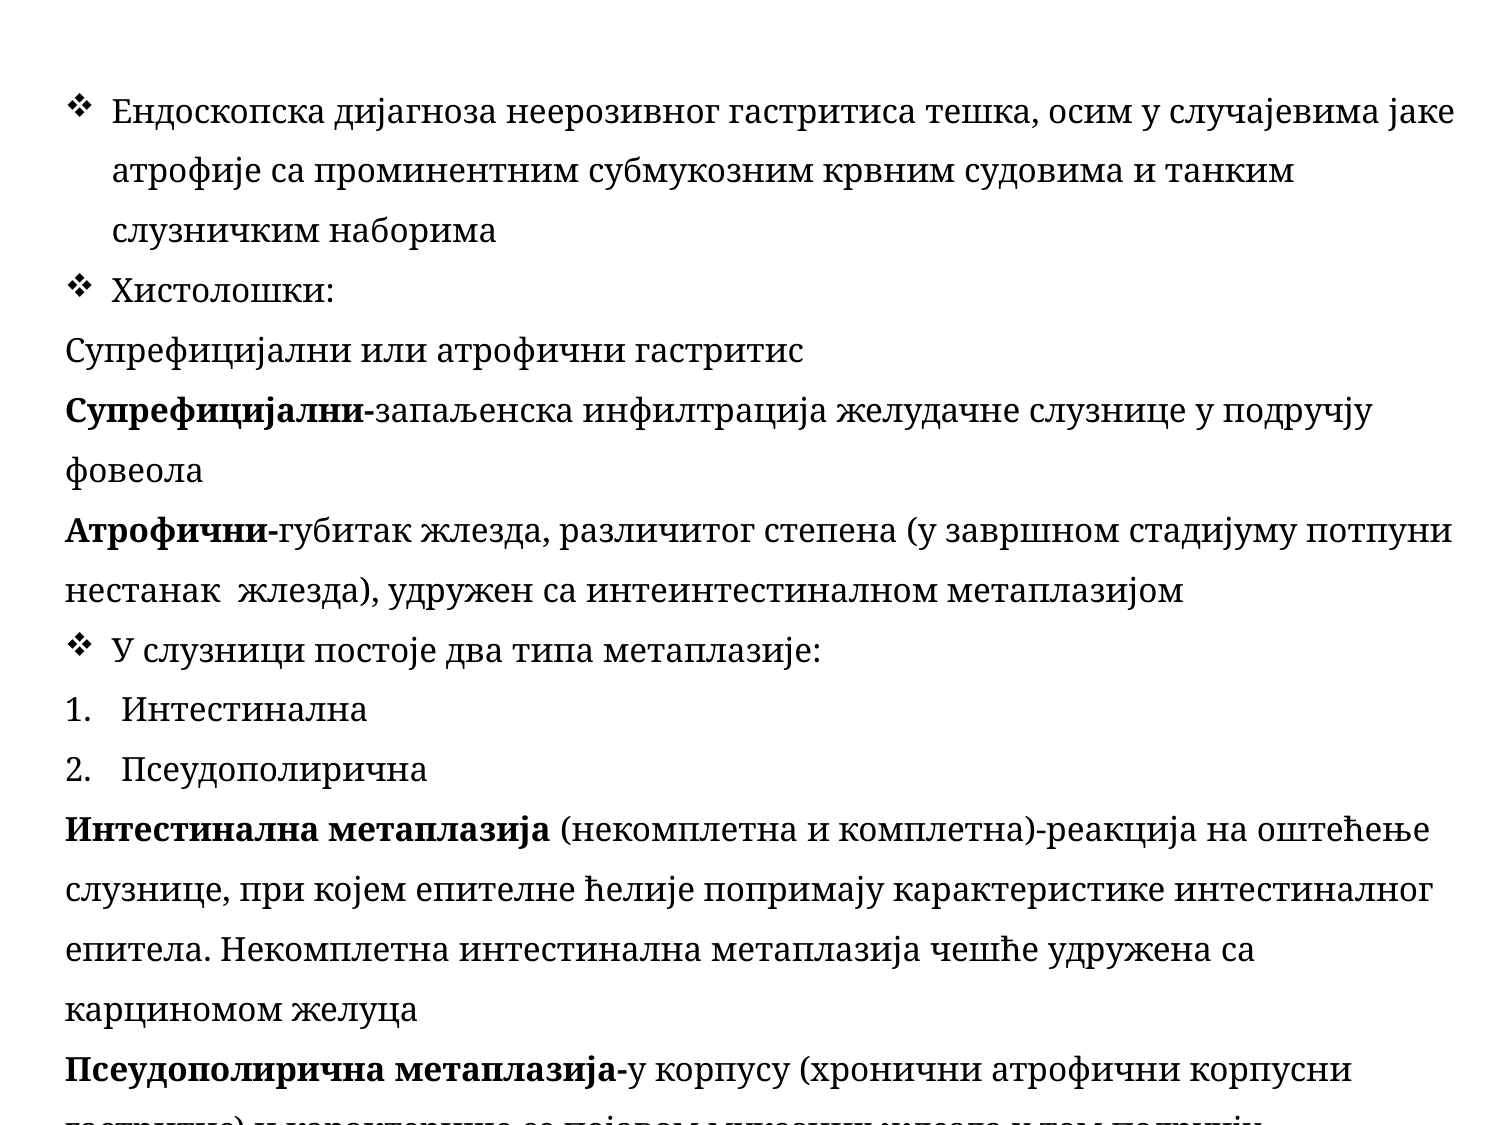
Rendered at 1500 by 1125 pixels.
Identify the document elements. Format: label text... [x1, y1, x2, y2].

text_box Ендоскопска дијагноза неерозивног гастритиса тешка, осим у случајевима јаке атрофије са проминентним субмукозним крвним судовима и танким слузничким наборима Хистолошки: Супрефицијални или атрофични гастритис Супрефицијални-запаљенска инфилтрација желудачне слузнице у подручју фовеола Атрофични-губитак жлезда, различитог степена (у завршном стадијуму потпуни нестанак жлезда), удружен са интеинтестиналном метаплазијом У слузници постоје два типа метаплазије: Интестинална Псеудополирична Интестинална метаплазија (некомплетна и комплетна)-реакција на оштећење слузнице, при којем епителне ћелије попримају карактеристике интестиналног епитела. Некомплетна интестинална метаплазија чешће удружена са карциномом желуца Псеудополирична метаплазија-у корпусу (хронични атрофични корпусни гастритис) и карактерише се појавом мукозних жлезда у том подручју (метаплазија мукозних жлезда) [49, 62, 1475, 1125]
